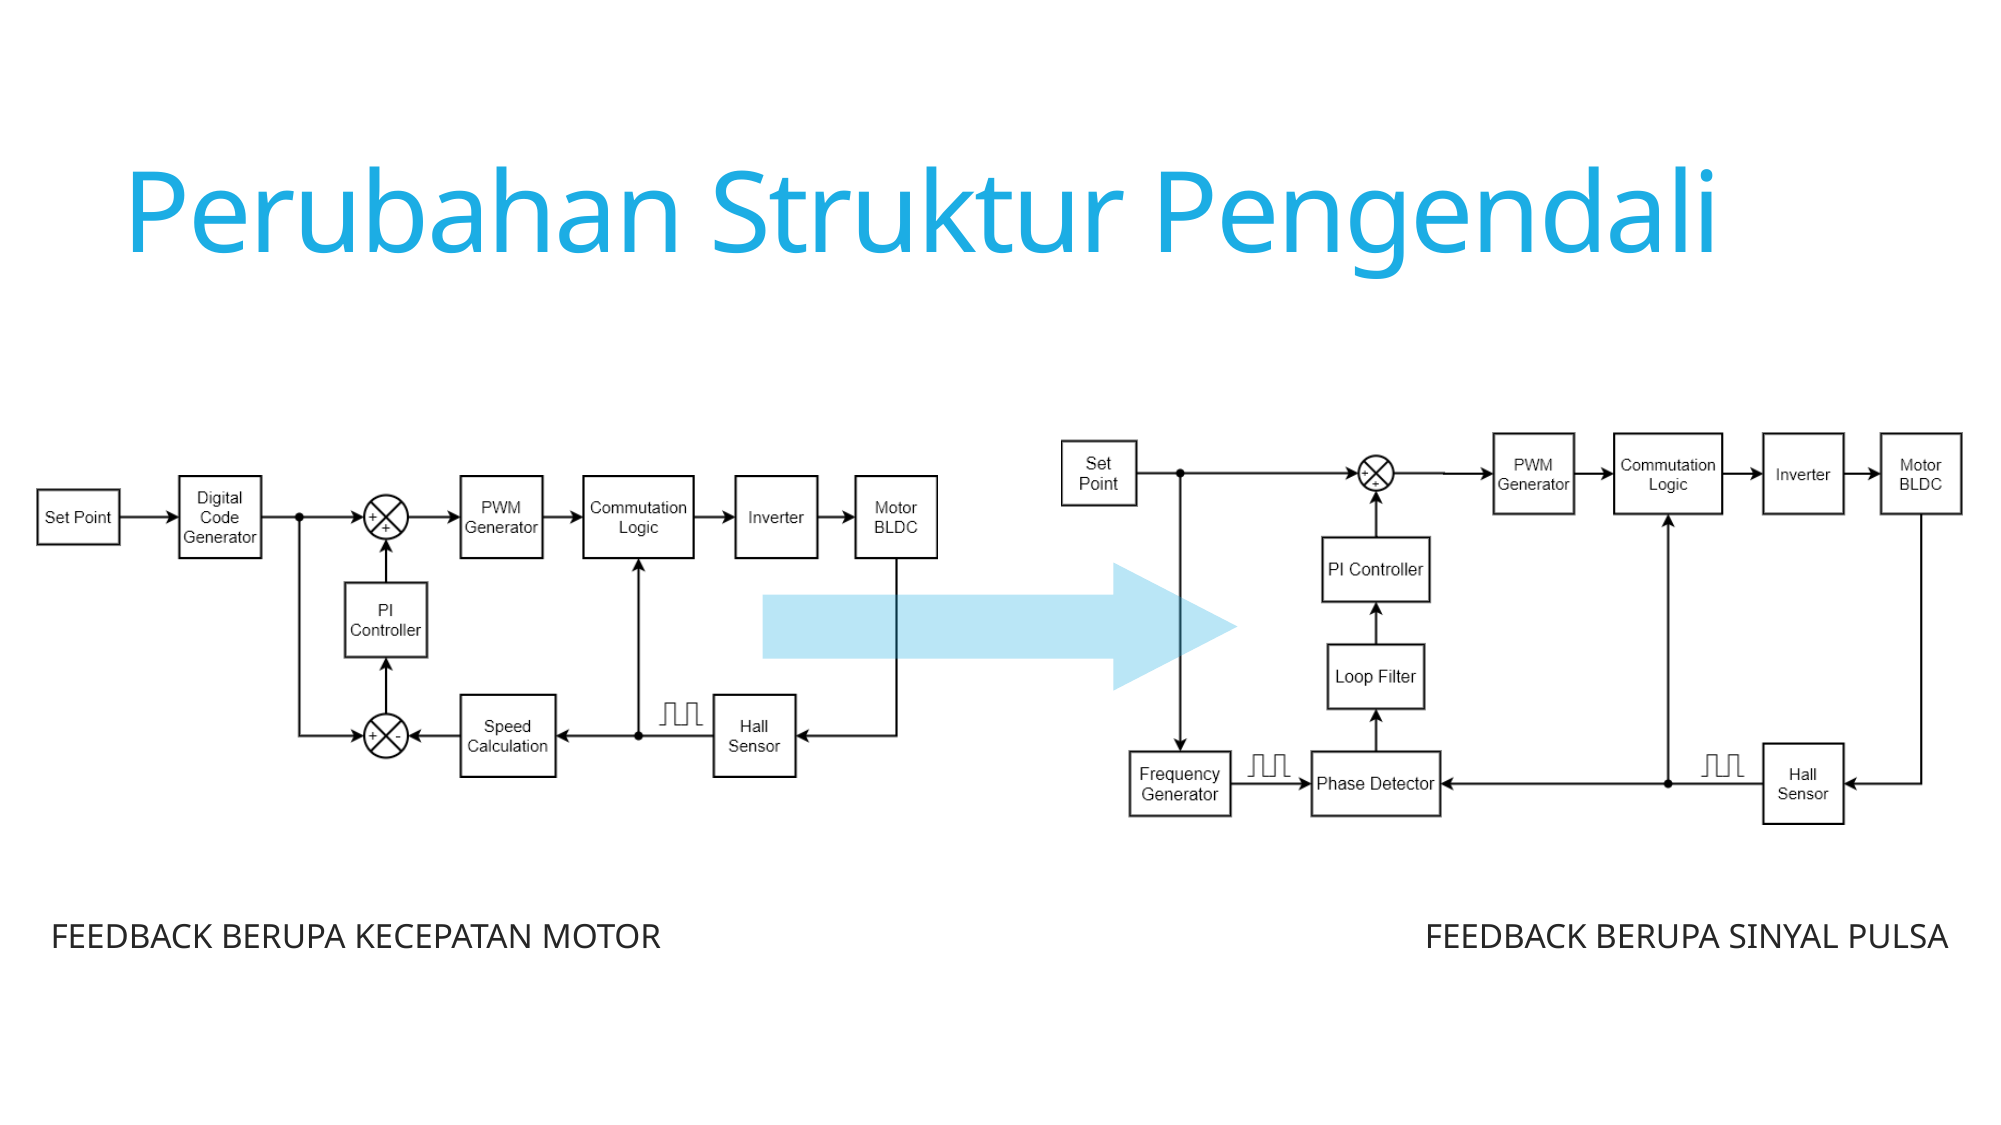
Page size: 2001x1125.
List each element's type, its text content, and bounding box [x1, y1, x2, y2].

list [1061, 432, 1963, 826]
title Perubahan Struktur Pengendali [107, 81, 1875, 354]
list Feedback berupa sinyal pulsa [1199, 879, 1965, 998]
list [36, 475, 938, 778]
list Feedback berupa kecepatan motor [35, 878, 801, 998]
text_box [938, 593, 1061, 660]
